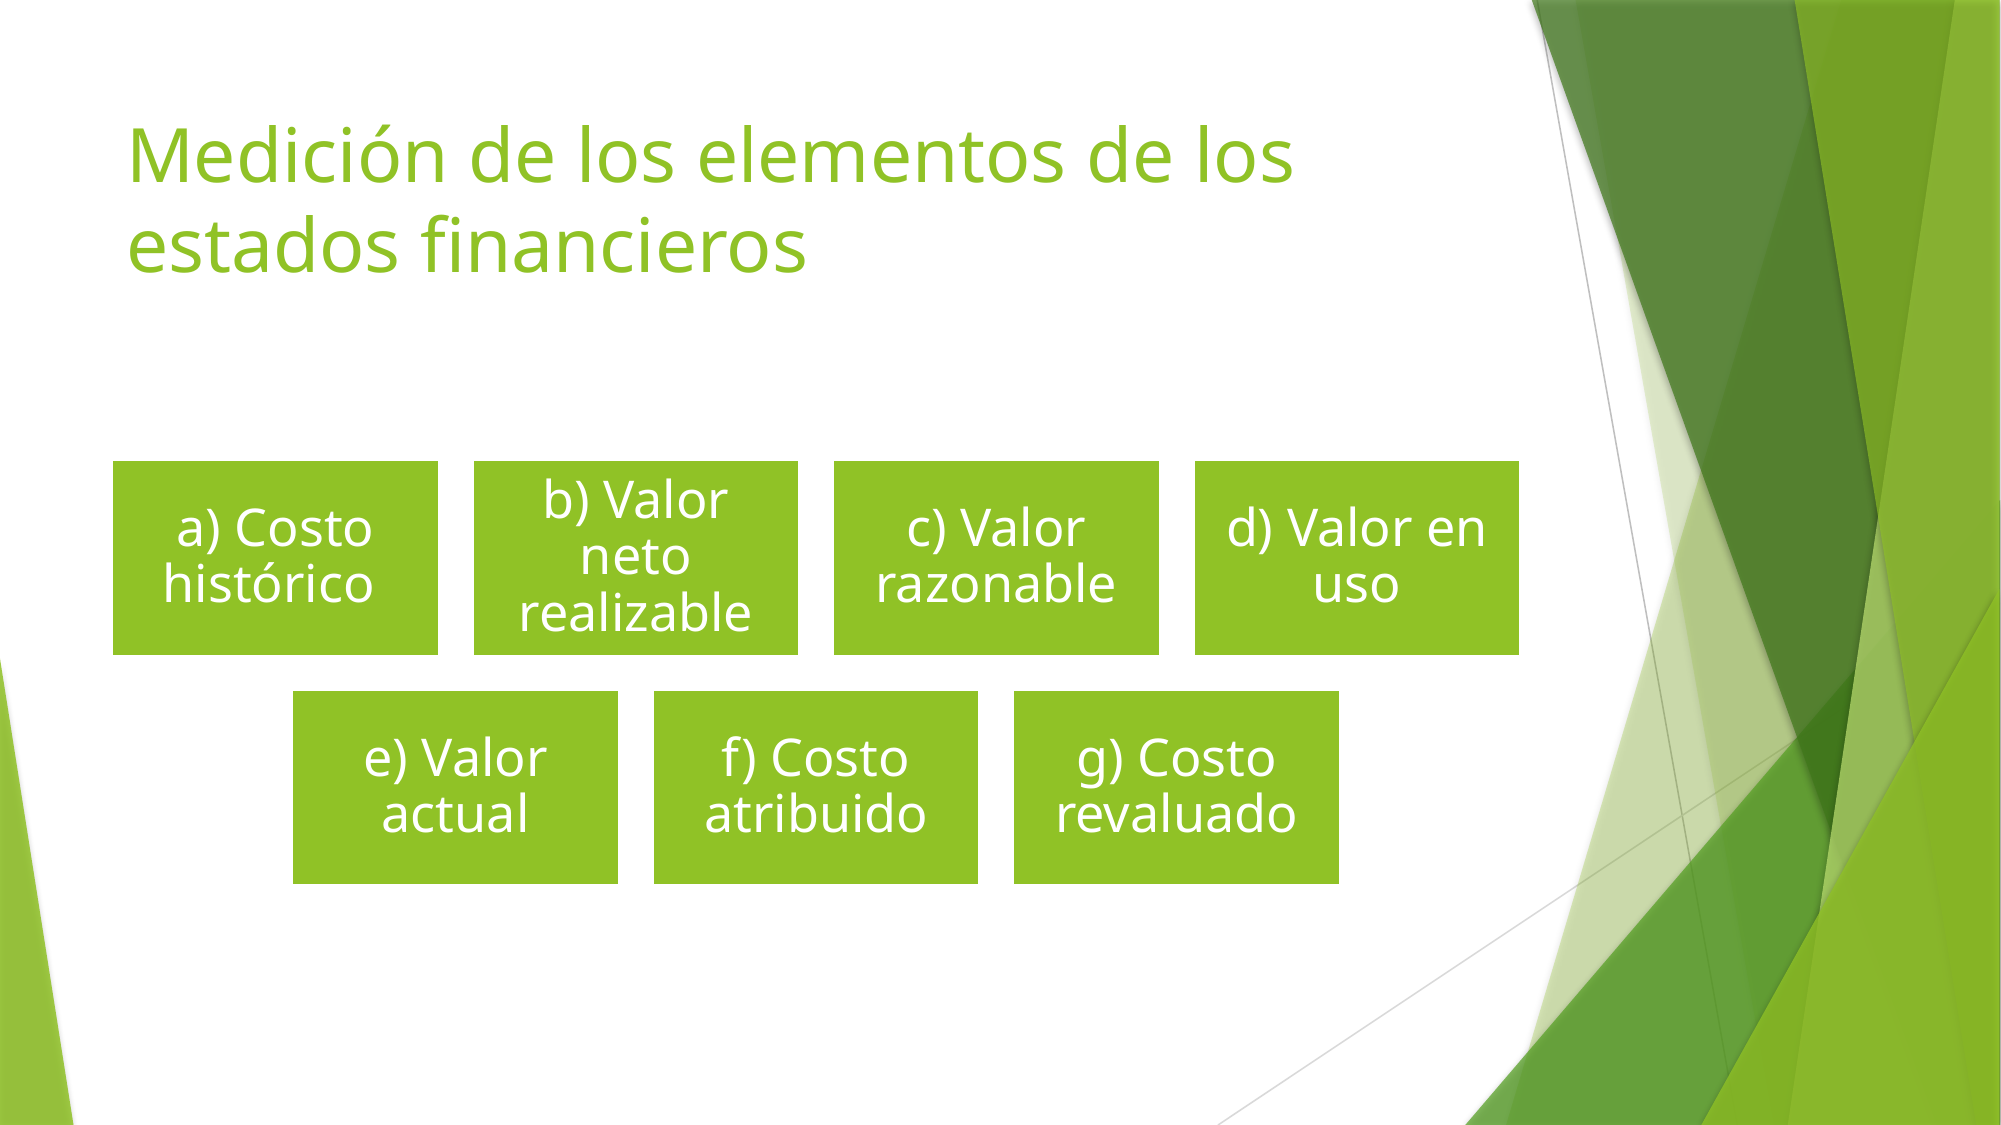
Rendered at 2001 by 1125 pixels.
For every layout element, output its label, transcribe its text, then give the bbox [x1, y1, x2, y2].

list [110, 353, 1522, 992]
title Medición de los elementos de los estados financieros [111, 99, 1522, 317]
